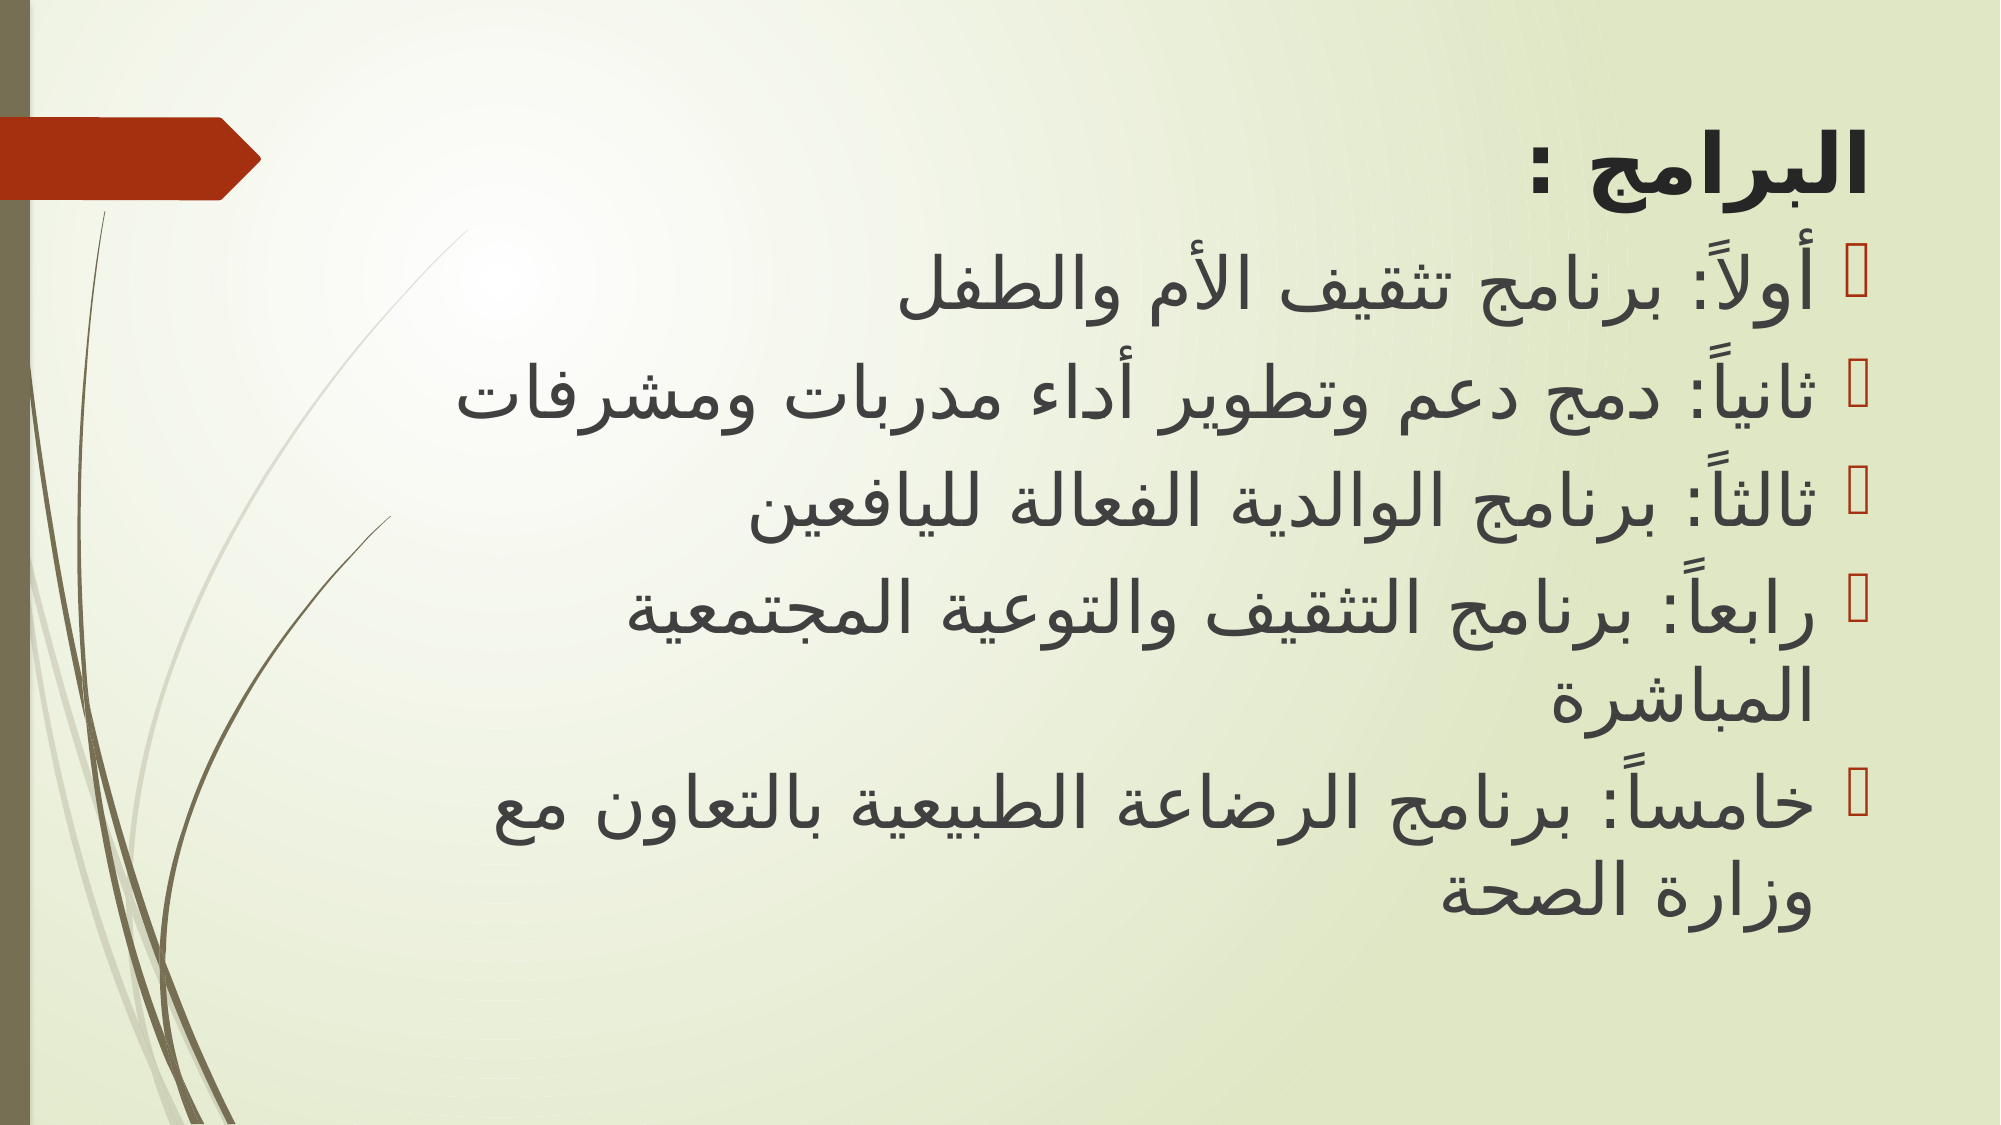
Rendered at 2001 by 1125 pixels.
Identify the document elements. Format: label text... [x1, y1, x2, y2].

title البرامج : [425, 102, 1888, 221]
list أولاً: برنامج تثقيف الأم والطفل ثانياً: دمج دعم وتطوير أداء مدربات ومشرفات ثالثاً: برنامج الوالدية الفعالة لليافعين رابعاً: برنامج التثقيف والتوعية المجتمعية المباشرة خامساً: برنامج الرضاعة الطبيعية بالتعاون مع وزارة الصحة [424, 221, 1888, 970]
